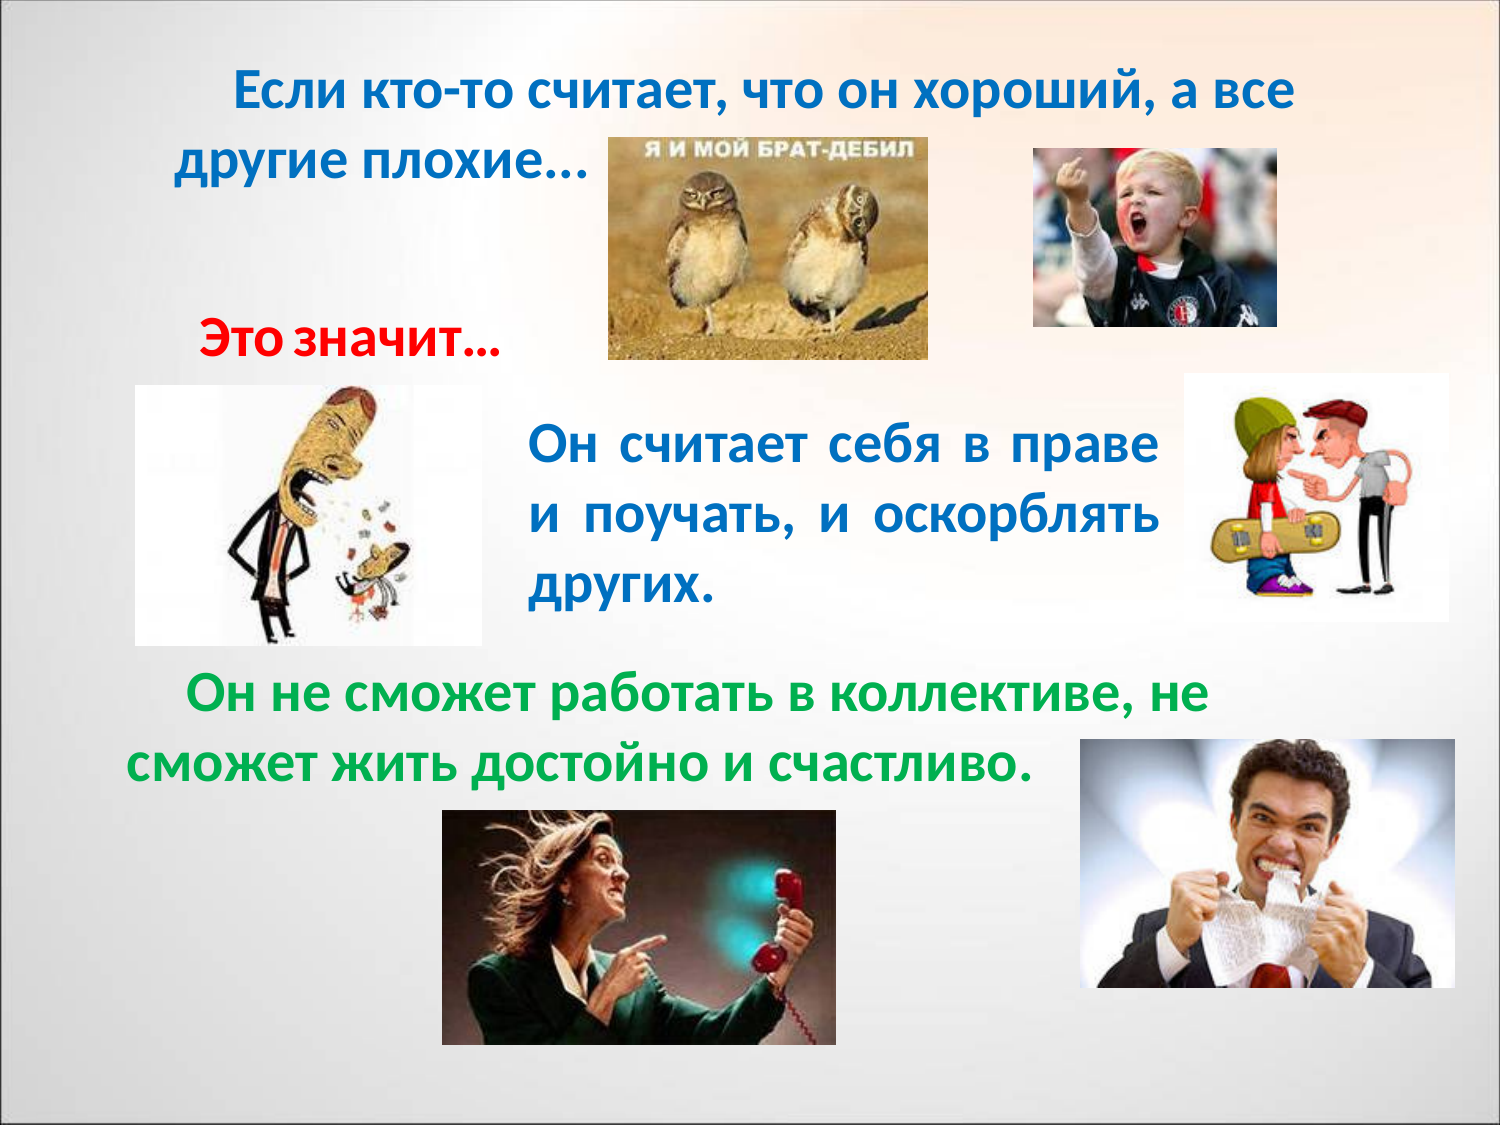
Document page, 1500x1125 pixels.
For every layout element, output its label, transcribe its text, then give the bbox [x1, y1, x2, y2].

text_box Он не сможет работать в коллективе, не сможет жить достойно и счастливо. [112, 645, 1412, 800]
text_box Если кто-то считает, что он хороший, а все другие плохие... [159, 42, 1371, 198]
picture [0, 0, 1500, 1125]
text_box Это значит… [185, 290, 519, 376]
text_box Он считает себя в праве и поучать, и оскорблять других. [513, 397, 1176, 622]
